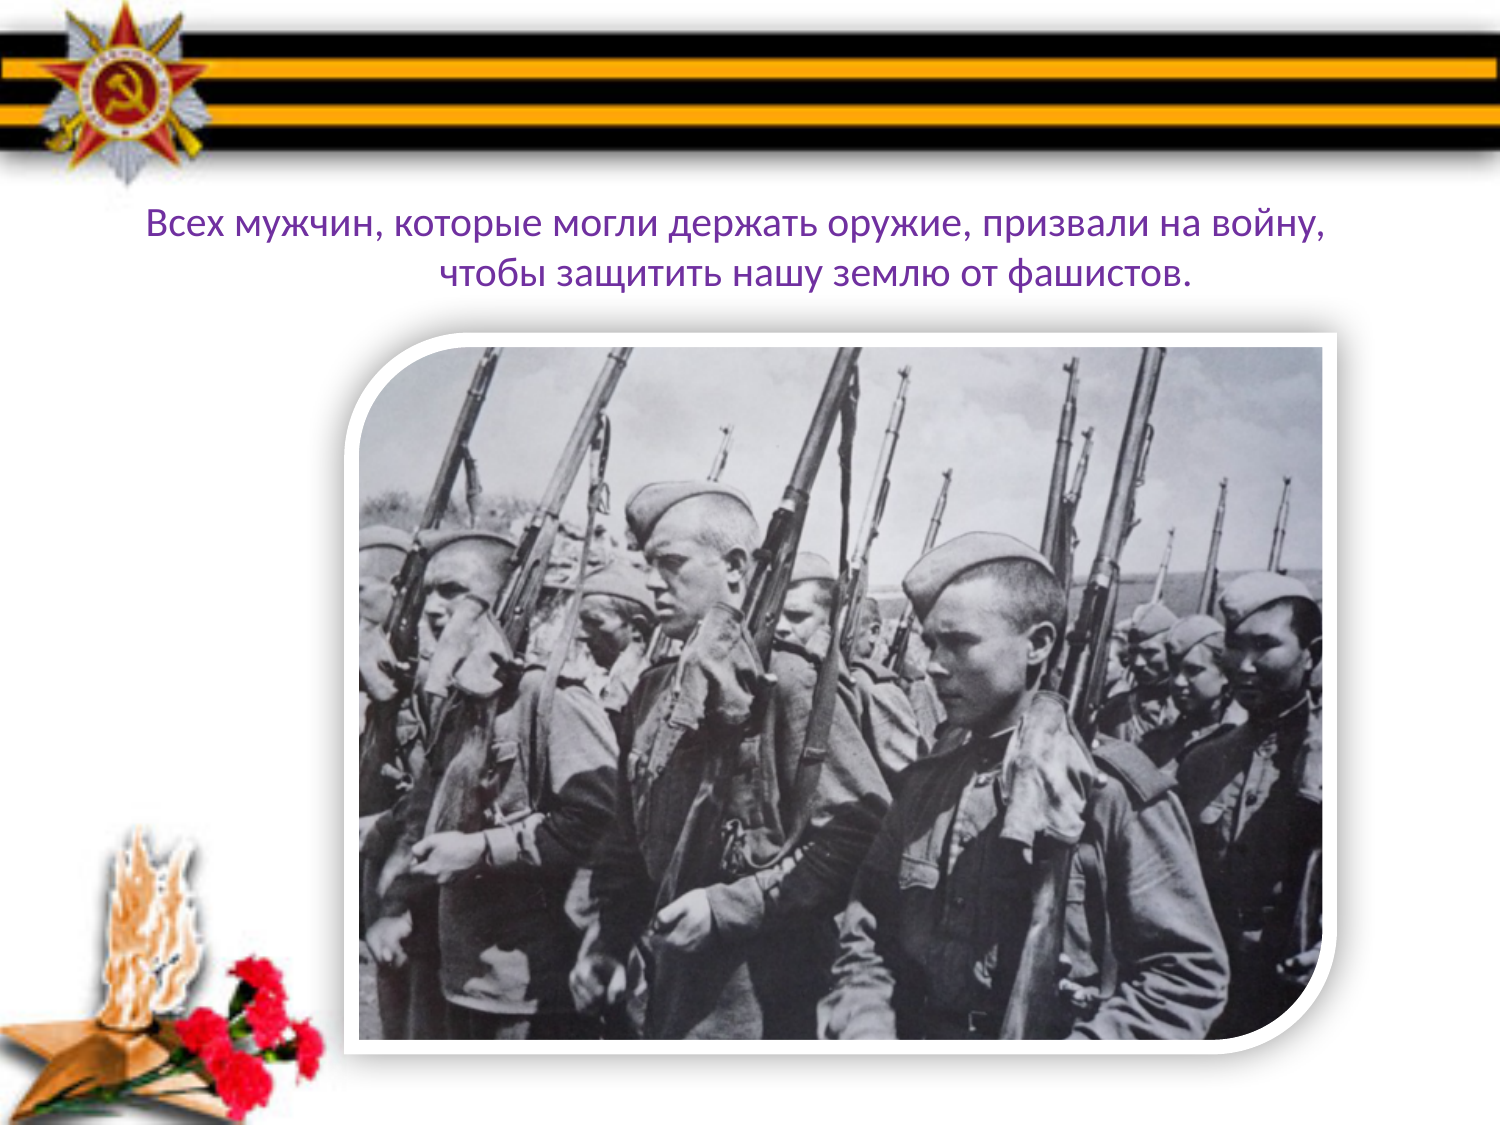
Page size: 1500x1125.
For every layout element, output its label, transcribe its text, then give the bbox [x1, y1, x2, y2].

picture [0, 0, 1500, 1125]
title Всех мужчин, которые могли держать оружие, призвали на войну, чтобы защитить нашу землю от фашистов. [46, 175, 1425, 364]
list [351, 339, 1330, 1048]
